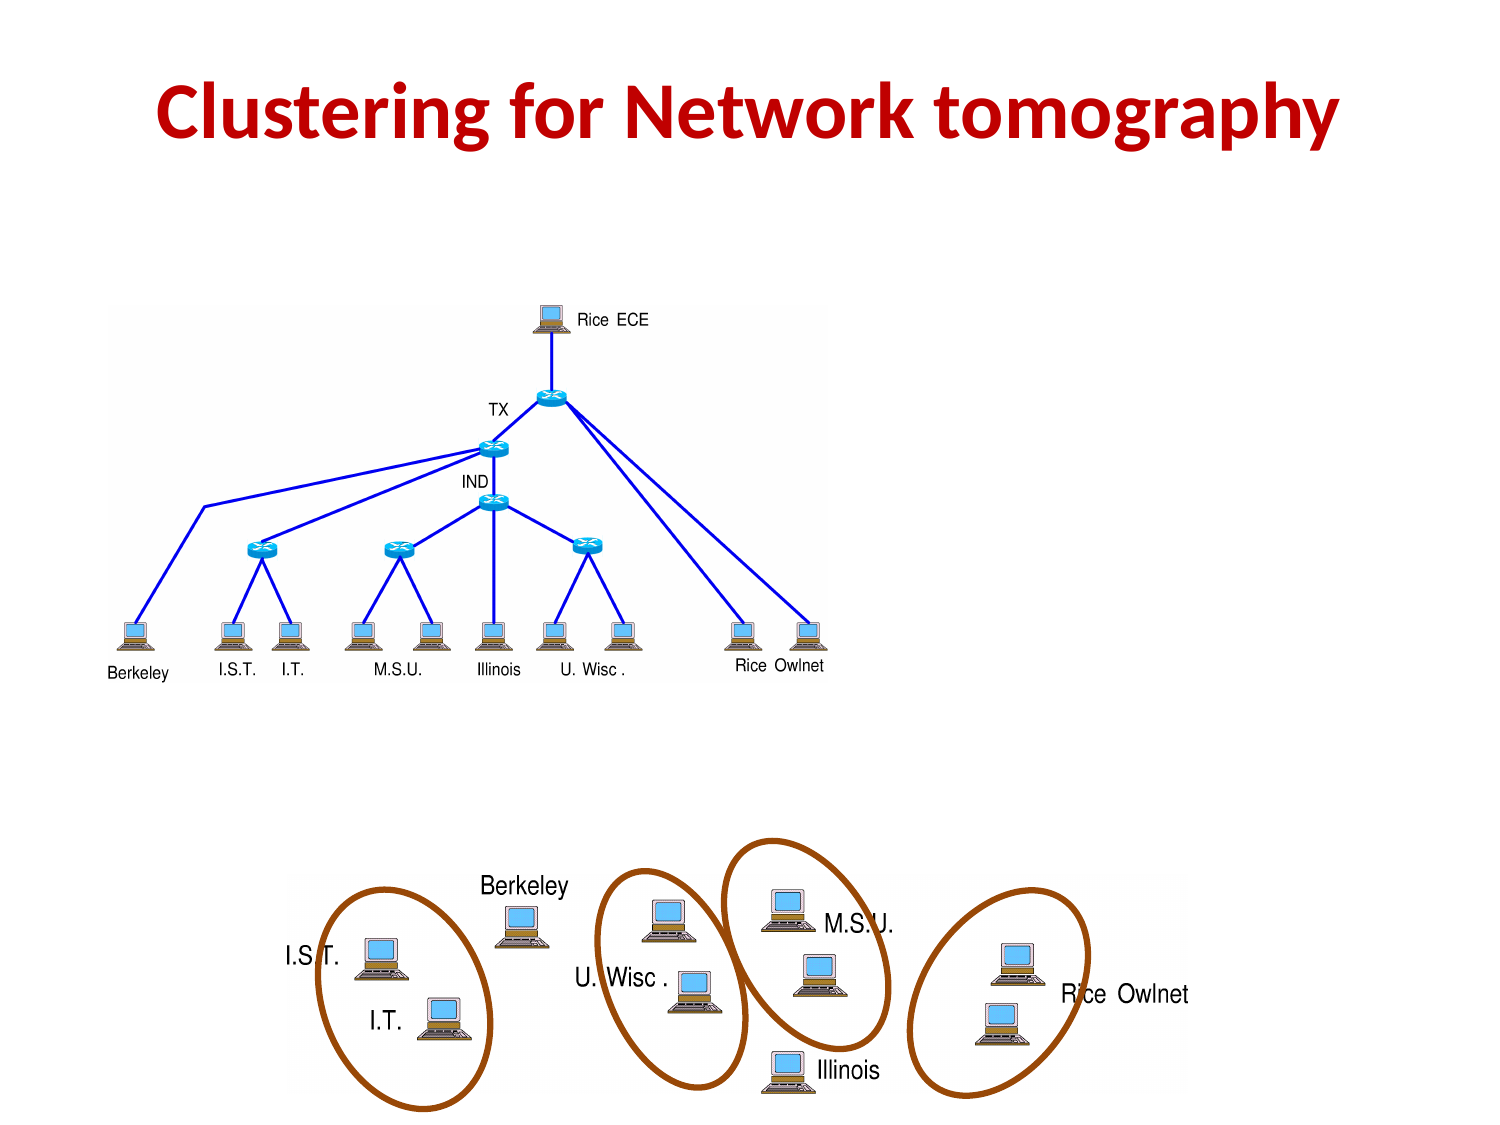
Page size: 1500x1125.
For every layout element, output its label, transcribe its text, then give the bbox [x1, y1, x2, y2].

picture [287, 874, 1188, 1094]
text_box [84, 280, 860, 701]
text_box Clustering for Network tomography [74, 12, 1425, 200]
text_box [392, 1102, 452, 1110]
text_box [728, 840, 838, 873]
